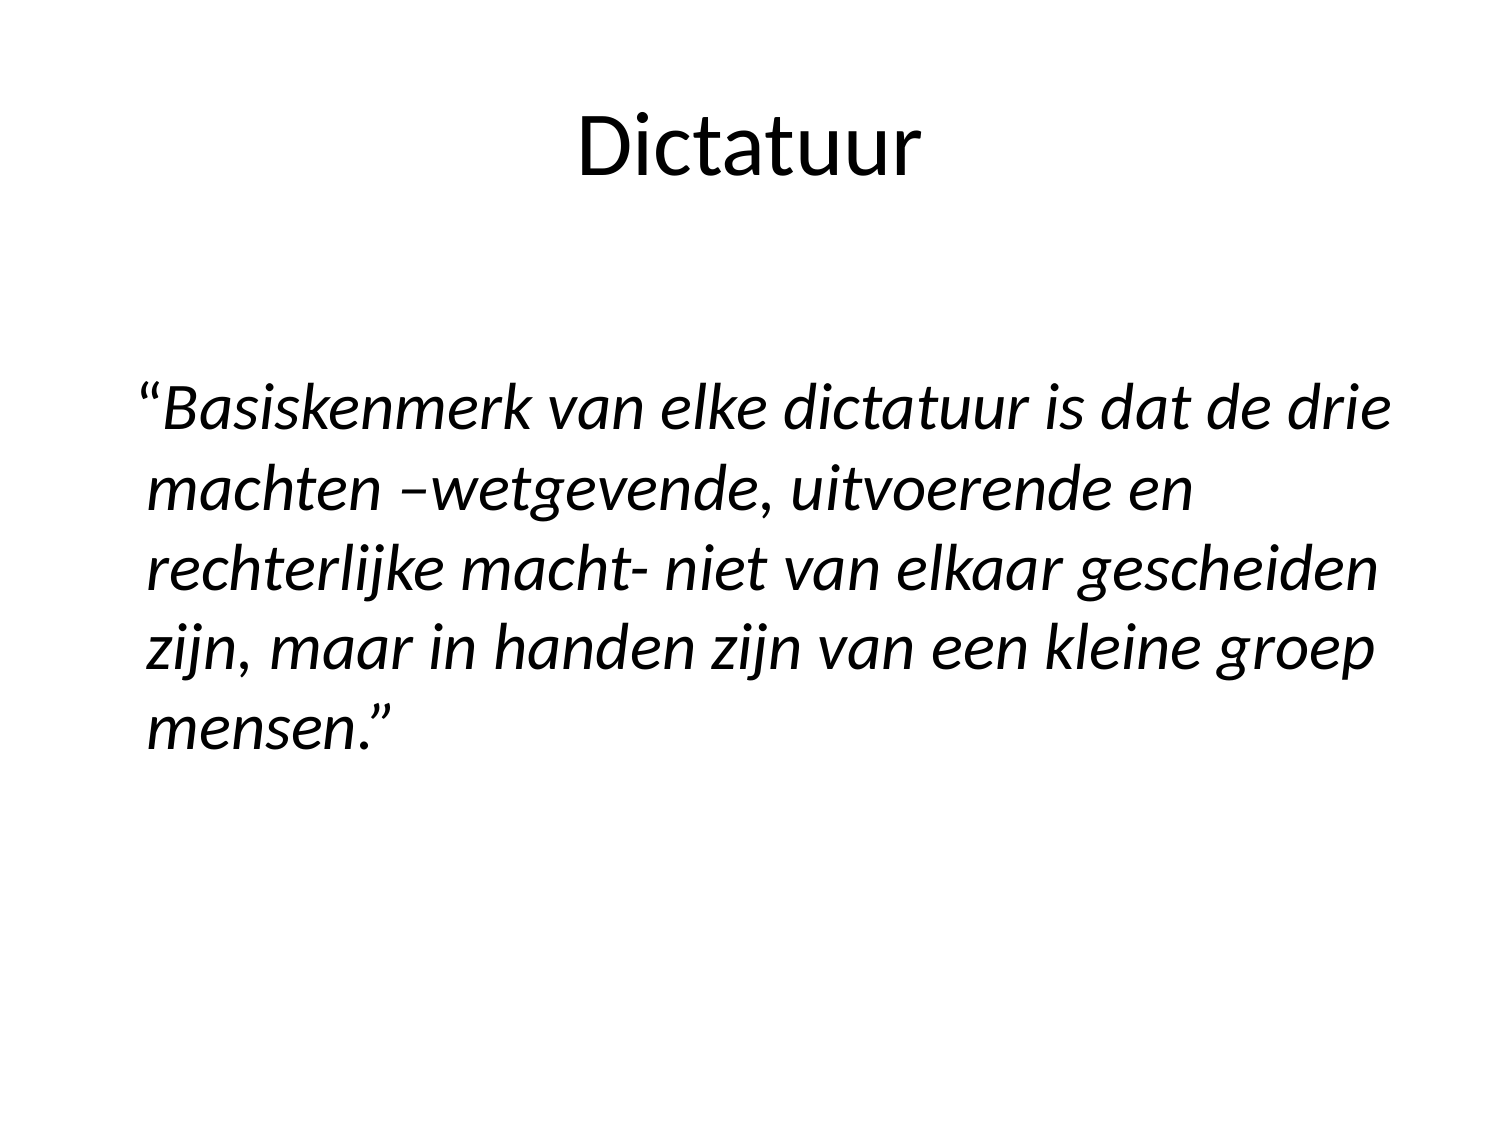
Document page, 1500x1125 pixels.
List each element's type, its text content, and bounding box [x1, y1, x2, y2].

list “Basiskenmerk van elke dictatuur is dat de drie machten –wetgevende, uitvoerende en rechterlijke macht- niet van elkaar gescheiden zijn, maar in handen zijn van een kleine groep mensen.” [75, 262, 1425, 1005]
title Dictatuur [75, 45, 1425, 233]
